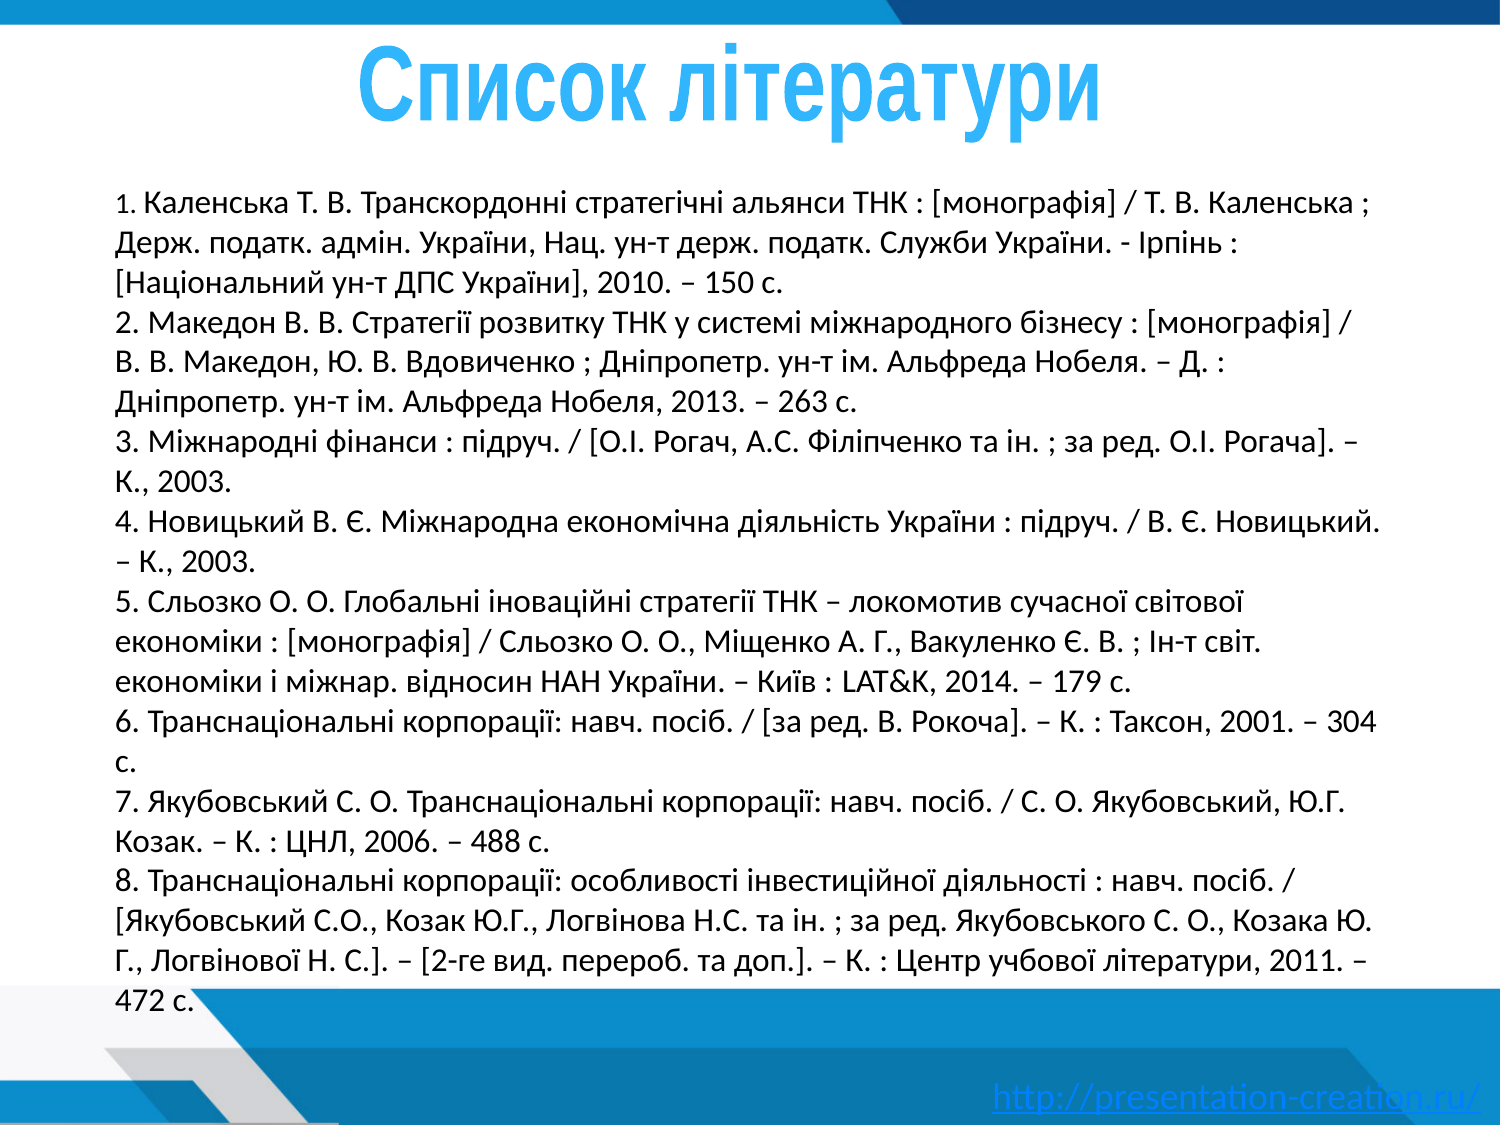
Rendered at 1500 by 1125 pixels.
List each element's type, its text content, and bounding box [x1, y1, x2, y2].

text_box 1. Каленська Т. В. Транскордонні стратегічні альянси ТНК : [монографія] / Т. В. Каленська ; Держ. податк. адмін. України, Нац. ун-т держ. податк. Служби України. - Ірпінь : [Національний ун-т ДПС України], 2010. – 150 с. 2. Македон В. В. Стратегії розвитку ТНК у системі міжнародного бізнесу : [монографія] / В. В. Македон, Ю. В. Вдовиченко ; Дніпропетр. ун-т ім. Альфреда Нобеля. – Д. : Дніпропетр. ун-т ім. Альфреда Нобеля, 2013. – 263 с. 3. Міжнародні фінанси : підруч. / [О.І. Рогач, А.С. Філіпченко та ін. ; за ред. О.І. Рогача]. – К., 2003. 4. Новицький В. Є. Міжнародна економічна діяльність України : підруч. / В. Є. Новицький. – К., 2003. 5. Сльозко О. О. Глобальні іноваційні стратегії ТНК – локомотив сучасної світової економіки : [монографія] / Сльозко О. О., Міщенко А. Г., Вакуленко Є. В. ; Ін-т світ. економіки і міжнар. відносин НАН України. – Київ : LAT&K, 2014. – 179 с. 6. Транснаціональні корпорації: навч. посіб. / [за ред. В. Рокоча]. – К. : Таксон, 2001. – 304 с. 7. Якубовський С. О. Транснаціональні корпорації: навч. посіб. / С. О. Якубовський, Ю.Г. Козак. – К. : ЦНЛ, 2006. – 488 с. 8. Транснаціональні корпорації: особливості інвестиційної діяльності : навч. посіб. / [Якубовський С.О., Козак Ю.Г., Логвінова Н.С. та ін. ; за ред. Якубовського С. О., Козака Ю. Г., Логвінової Н. С.]. – [2-ге вид. перероб. та доп.]. – К. : Центр учбової літератури, 2011. – 472 с. [100, 172, 1400, 1026]
picture [0, 0, 1500, 1125]
